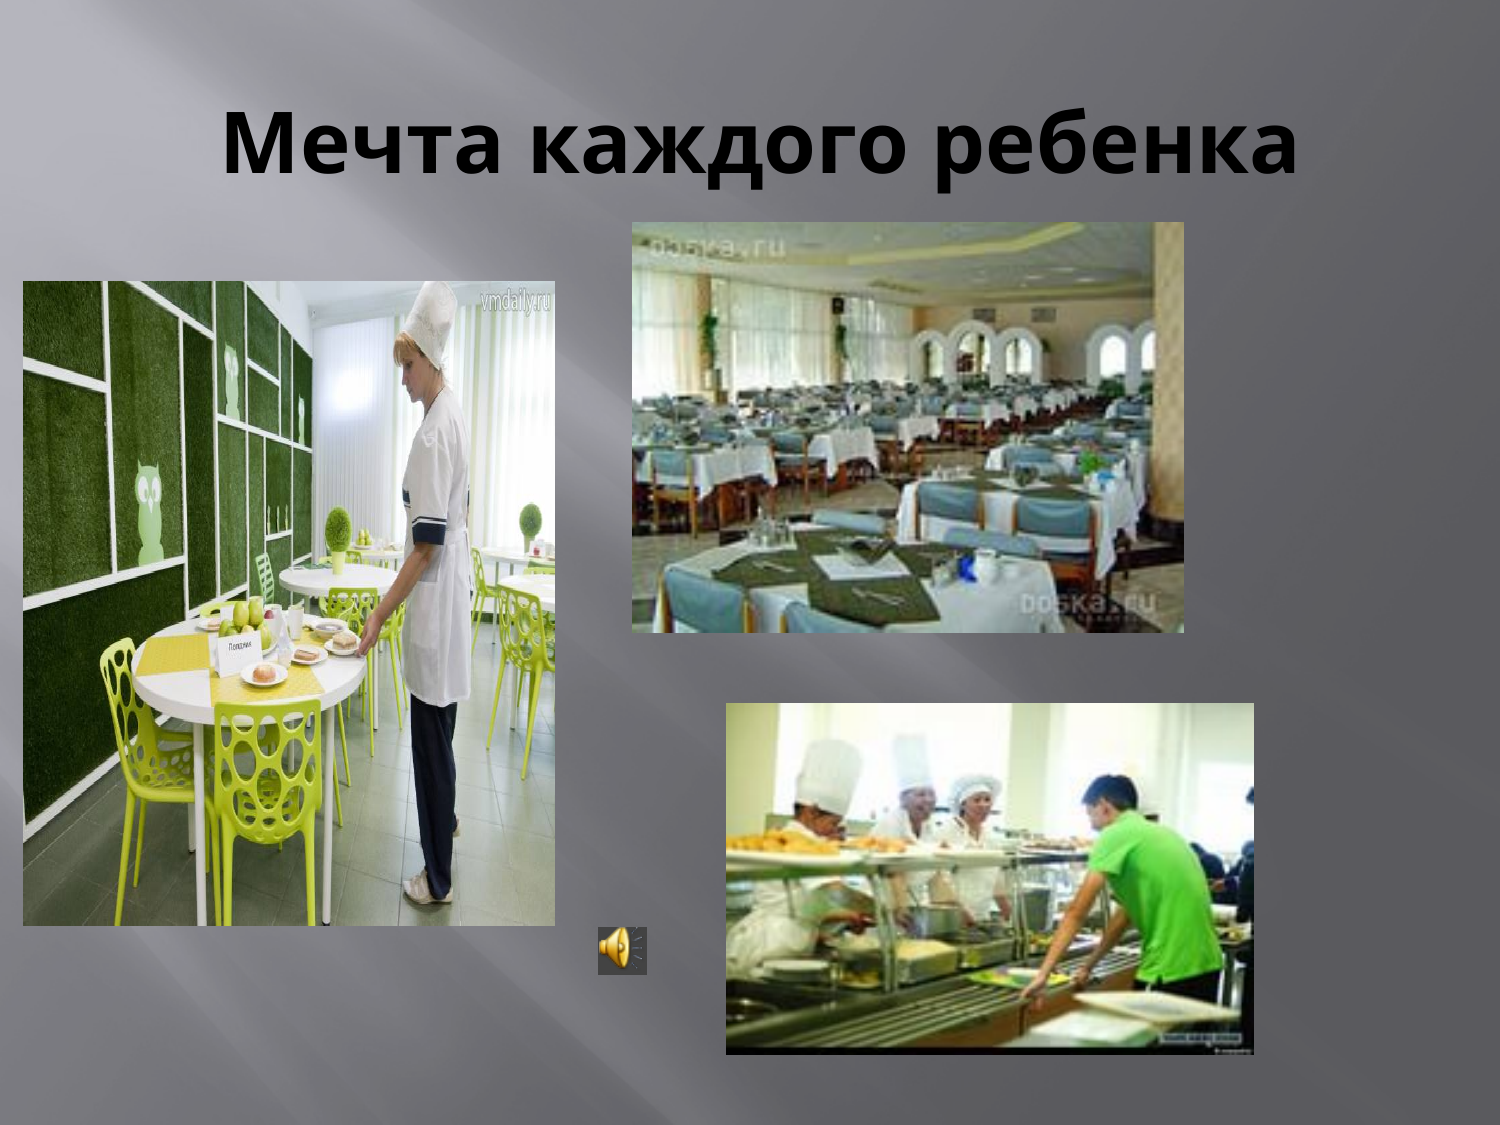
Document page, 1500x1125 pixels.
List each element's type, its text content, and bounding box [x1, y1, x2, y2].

picture [726, 702, 1255, 1055]
picture [597, 925, 648, 977]
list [632, 222, 1184, 633]
picture [23, 280, 555, 926]
title Мечта каждого ребенка [75, 45, 1425, 233]
